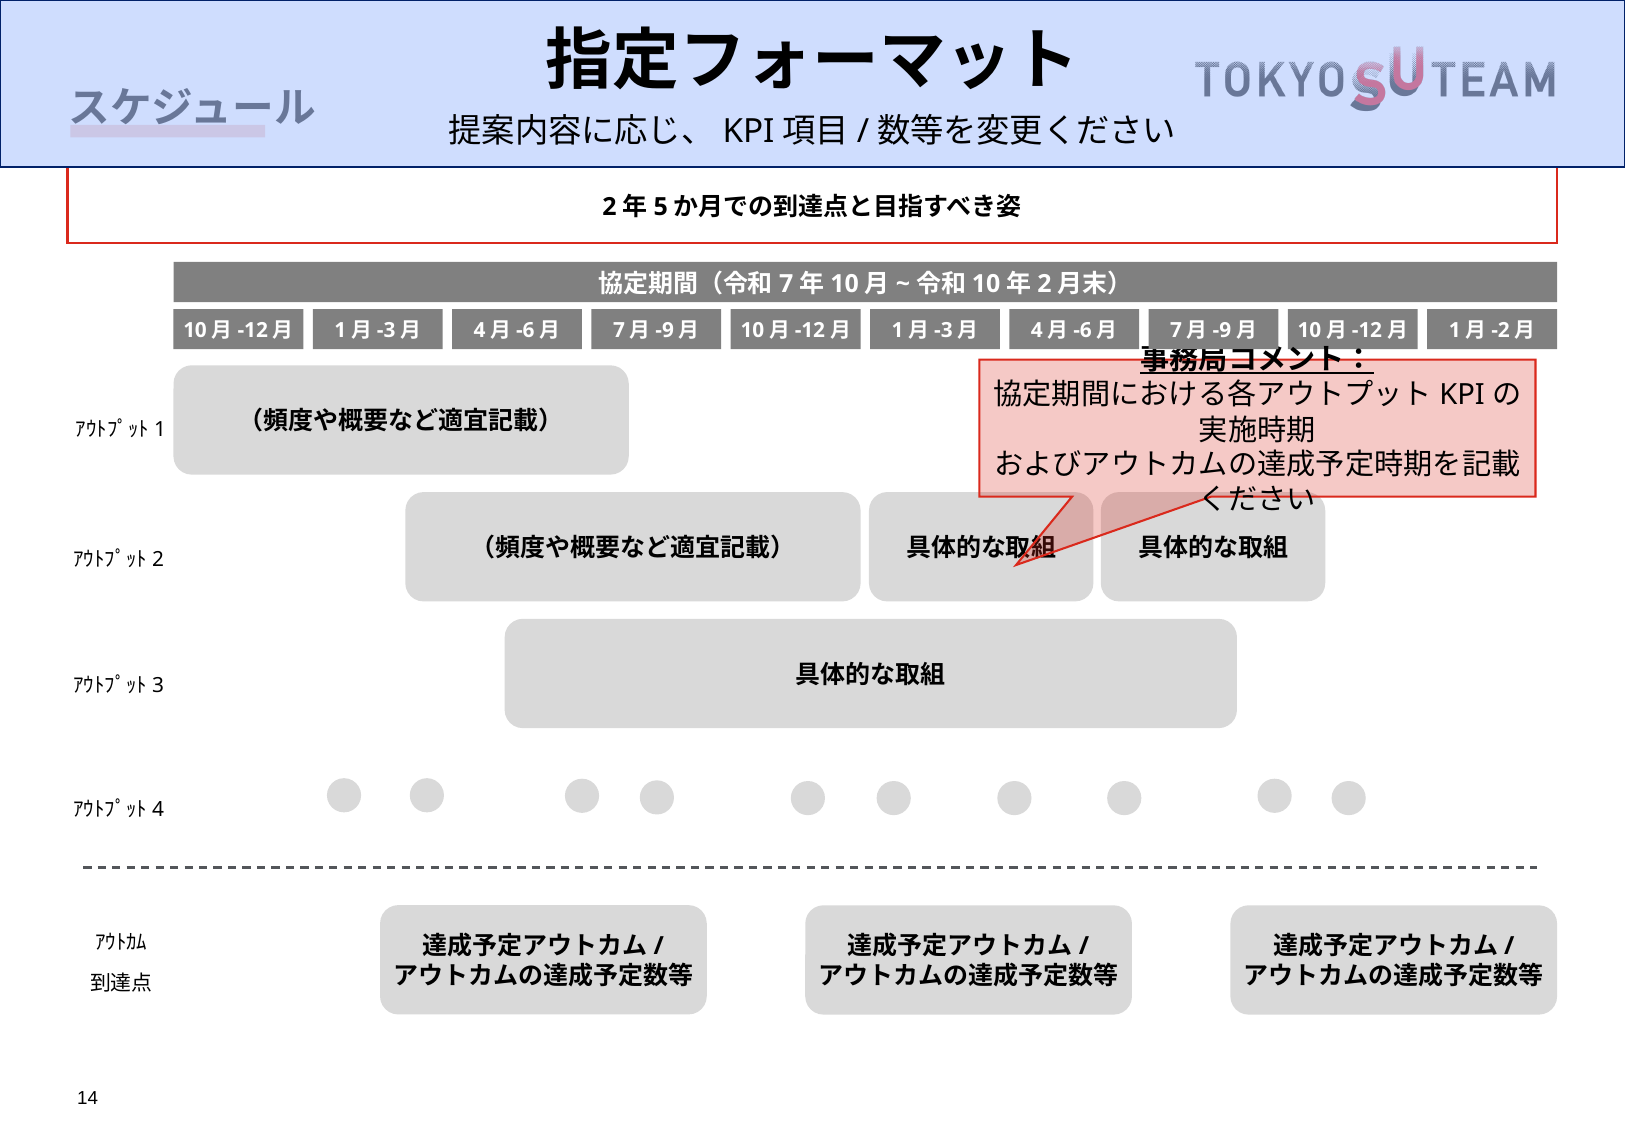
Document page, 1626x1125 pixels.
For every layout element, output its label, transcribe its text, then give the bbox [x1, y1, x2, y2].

text_box 具体的な取組 [502, 616, 1240, 731]
text_box 協定期間（令和7年10月~令和10年2月末） [171, 260, 1559, 304]
text_box 2年5か月での到達点と目指すべき姿 [67, 167, 1558, 244]
picture [1194, 45, 1557, 115]
text_box 事務局コメント： 協定期間における各アウトプットKPIの実施時期 およびアウトカムの達成予定時期を記載ください [979, 359, 1536, 566]
text_box 4月-6月 [1007, 307, 1141, 351]
text_box ｱｳﾄｶﾑ 到達点 [67, 905, 175, 1001]
text_box ｱｳﾄﾌﾟｯﾄ1 [69, 392, 177, 447]
text_box 1月-3月 [868, 307, 1002, 351]
text_box 達成予定アウトカム/ アウトカムの達成予定数等 [803, 903, 1135, 1017]
text_box 10月-12月 [171, 307, 305, 351]
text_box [326, 777, 1366, 816]
text_box ｱｳﾄﾌﾟｯﾄ4 [67, 772, 175, 826]
text_box （頻度や概要など適宜記載） [171, 363, 631, 477]
text_box 具体的な取組 [866, 489, 1096, 604]
slide_number 14 [68, 1080, 98, 1109]
text_box 10月-12月 [729, 307, 863, 351]
text_box ｱｳﾄﾌﾟｯﾄ3 [67, 649, 175, 703]
text_box 具体的な取組 [1098, 497, 1328, 604]
text_box （頻度や概要など適宜記載） [403, 489, 863, 604]
text_box 達成予定アウトカム/ アウトカムの達成予定数等 [1228, 903, 1560, 1017]
text_box 7月-9月 [589, 307, 723, 351]
text_box 指定フォーマット 提案内容に応じ、KPI項目/数等を変更ください [0, 0, 1625, 167]
text_box 達成予定アウトカム/ アウトカムの達成予定数等 [377, 902, 709, 1017]
text_box 4月-6月 [450, 307, 584, 351]
text_box 1月-2月 [1425, 307, 1559, 351]
text_box 7月-9月 [1146, 307, 1281, 351]
text_box 1月-3月 [311, 307, 445, 351]
text_box ｱｳﾄﾌﾟｯﾄ2 [67, 522, 175, 576]
text_box 10月-12月 [1286, 307, 1420, 351]
